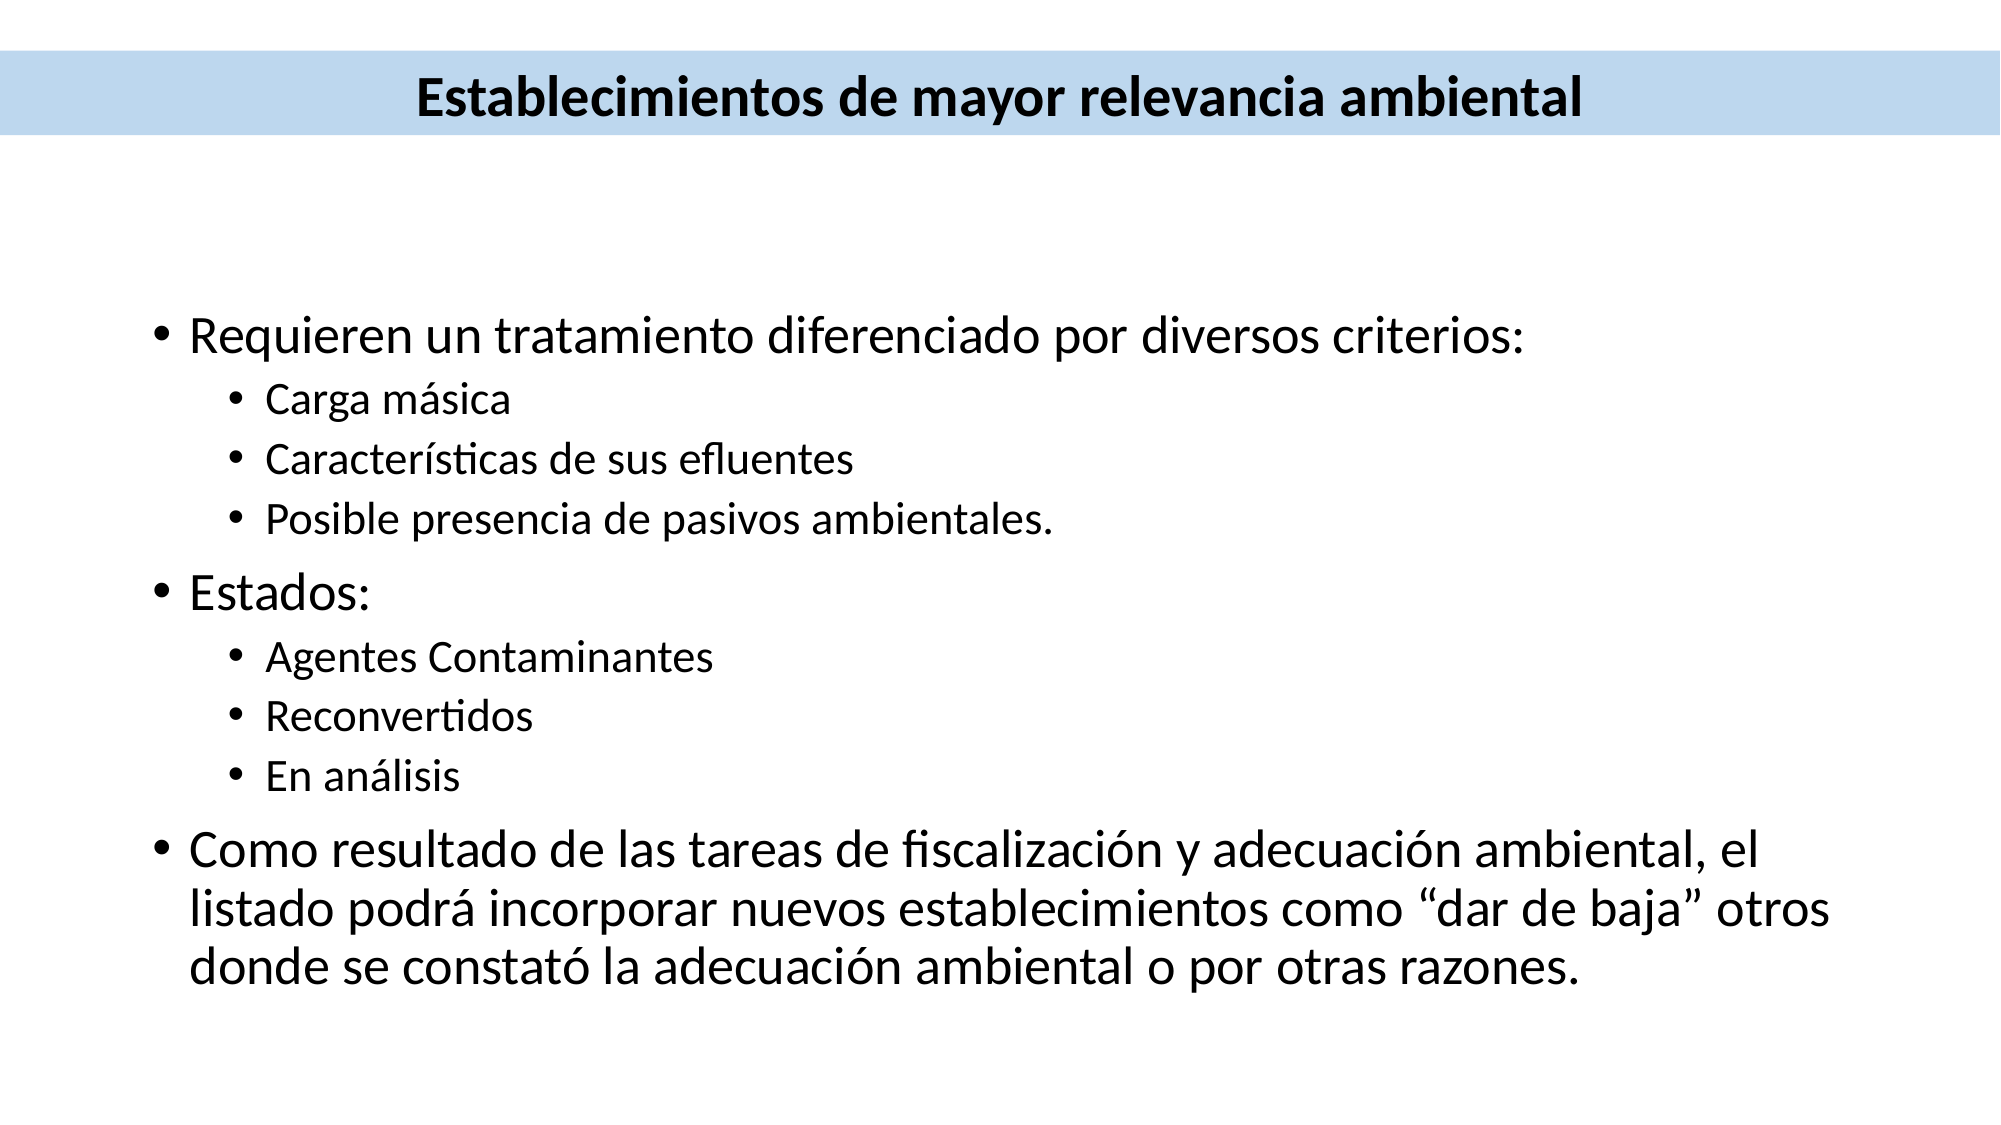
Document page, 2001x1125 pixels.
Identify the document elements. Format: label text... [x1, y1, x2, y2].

text_box Establecimientos de mayor relevancia ambiental [0, 50, 2000, 136]
list Requieren un tratamiento diferenciado por diversos criterios: Carga másica Características de sus efluentes Posible presencia de pasivos ambientales. Estados: Agentes Contaminantes Reconvertidos En análisis Como resultado de las tareas de fiscalización y adecuación ambiental, el listado podrá incorporar nuevos establecimientos como “dar de baja” otros donde se constató la adecuación ambiental o por otras razones. [137, 299, 1863, 1014]
